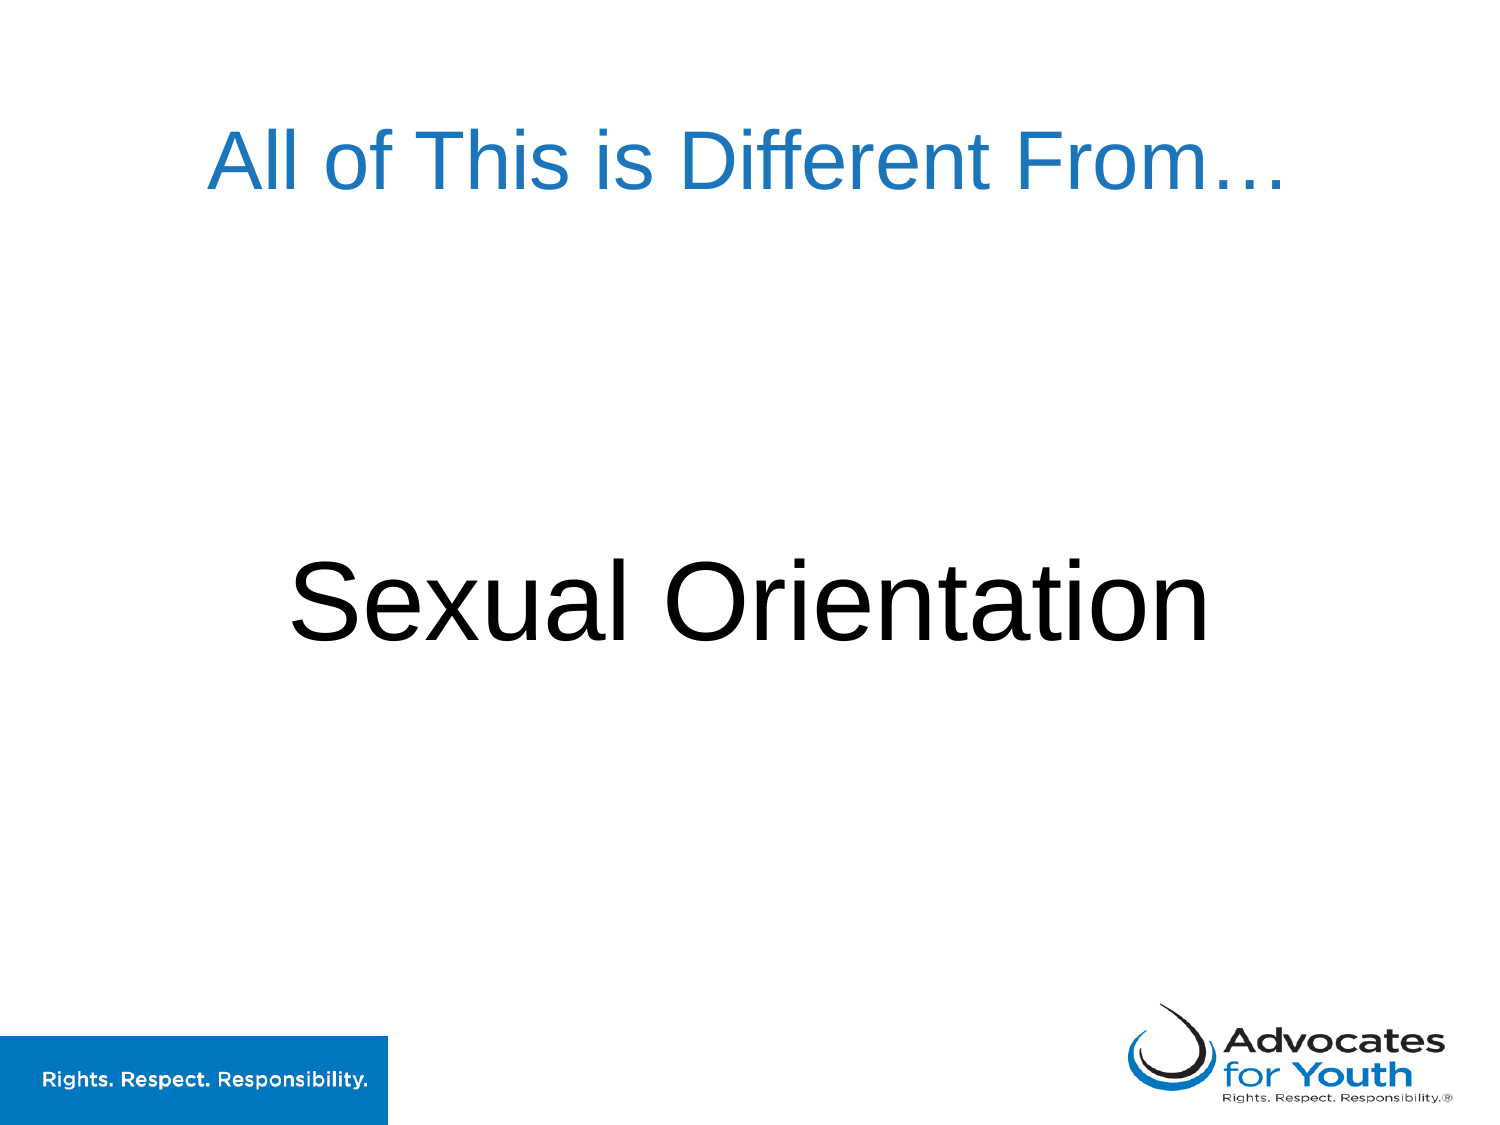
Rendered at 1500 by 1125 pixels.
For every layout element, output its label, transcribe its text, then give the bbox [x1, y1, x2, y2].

list Sexual Orientation [112, 324, 1388, 1000]
title All of This is Different From… [112, 62, 1388, 250]
picture [1093, 988, 1495, 1123]
picture [0, 1036, 388, 1125]
